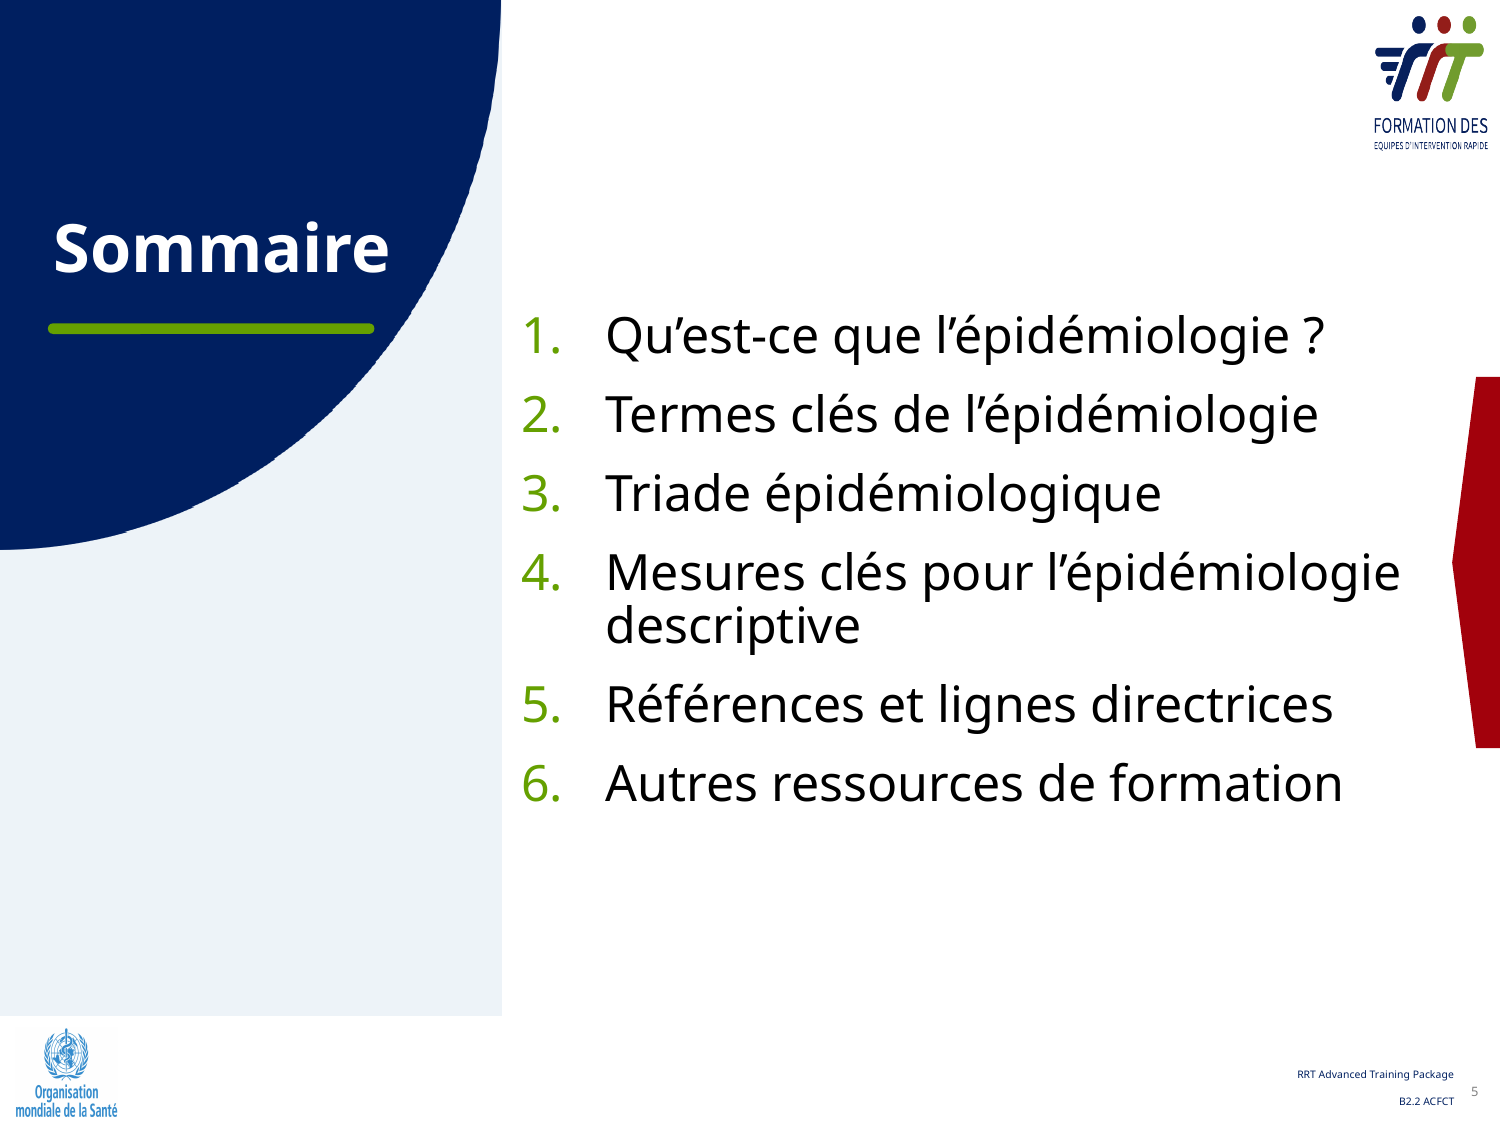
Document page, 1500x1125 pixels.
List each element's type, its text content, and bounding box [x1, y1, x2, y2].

picture [0, 0, 502, 1018]
picture [1374, 15, 1488, 151]
text_box [47, 323, 375, 335]
picture [15, 1027, 118, 1118]
text_box Qu’est-ce que l’épidémiologie ? Termes clés de l’épidémiologie Triade épidémiologique Mesures clés pour l’épidémiologie descriptive Références et lignes directrices Autres ressources de formation [513, 302, 1459, 882]
text_box Sommaire [47, 208, 412, 268]
